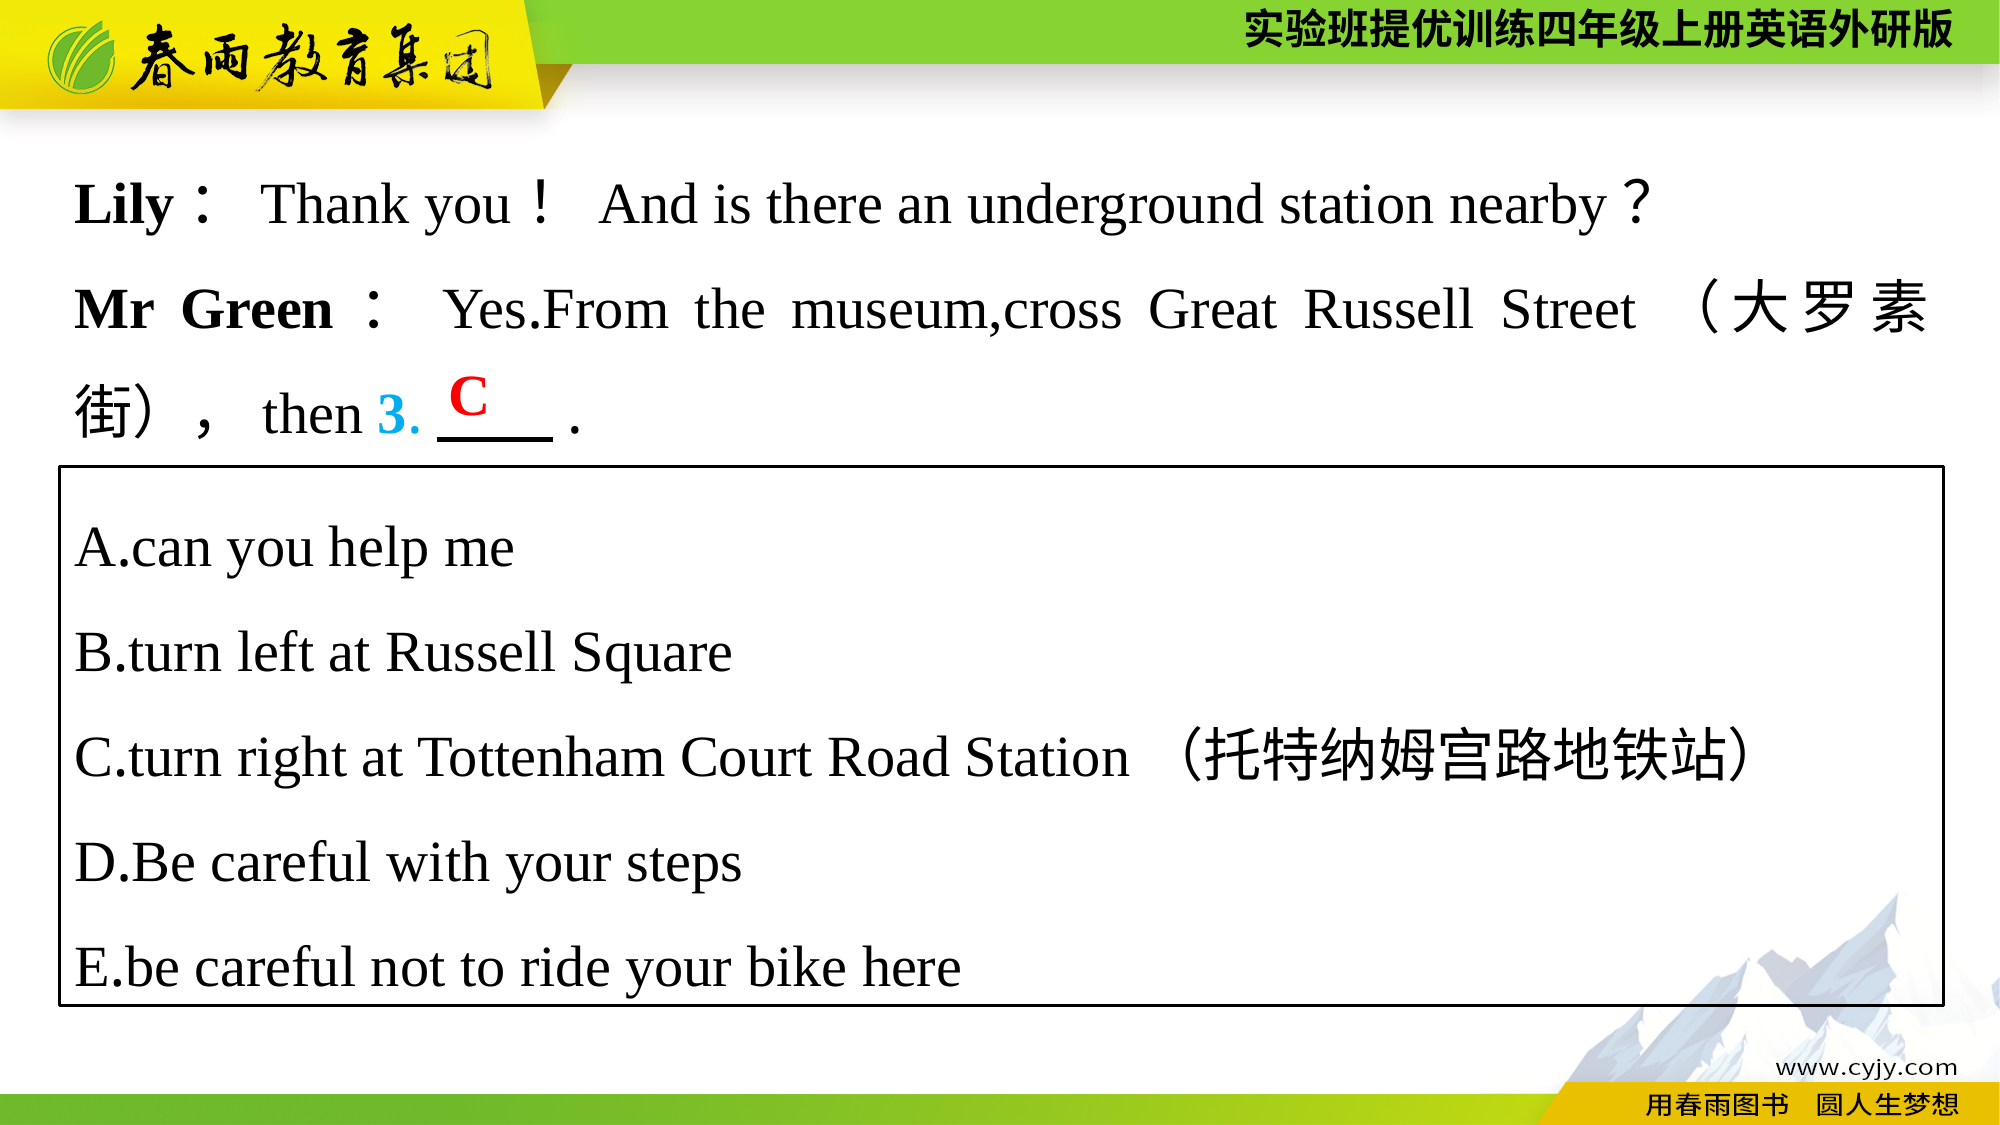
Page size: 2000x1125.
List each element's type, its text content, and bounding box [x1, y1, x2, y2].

picture [0, 0, 2000, 1125]
text_box A.can you help me B.turn left at Russell Square C.turn right at Tottenham Court Road Station（托特纳姆宫路地铁站） D.Be careful with your steps E.be careful not to ride your bike here [59, 466, 1944, 1006]
list Lily：Thank you！And is there an underground station nearby？ Mr Green：Yes.From the museum,cross Great Russell Street（大罗素街），then 3. . [59, 122, 1944, 456]
text_box C [433, 349, 506, 435]
